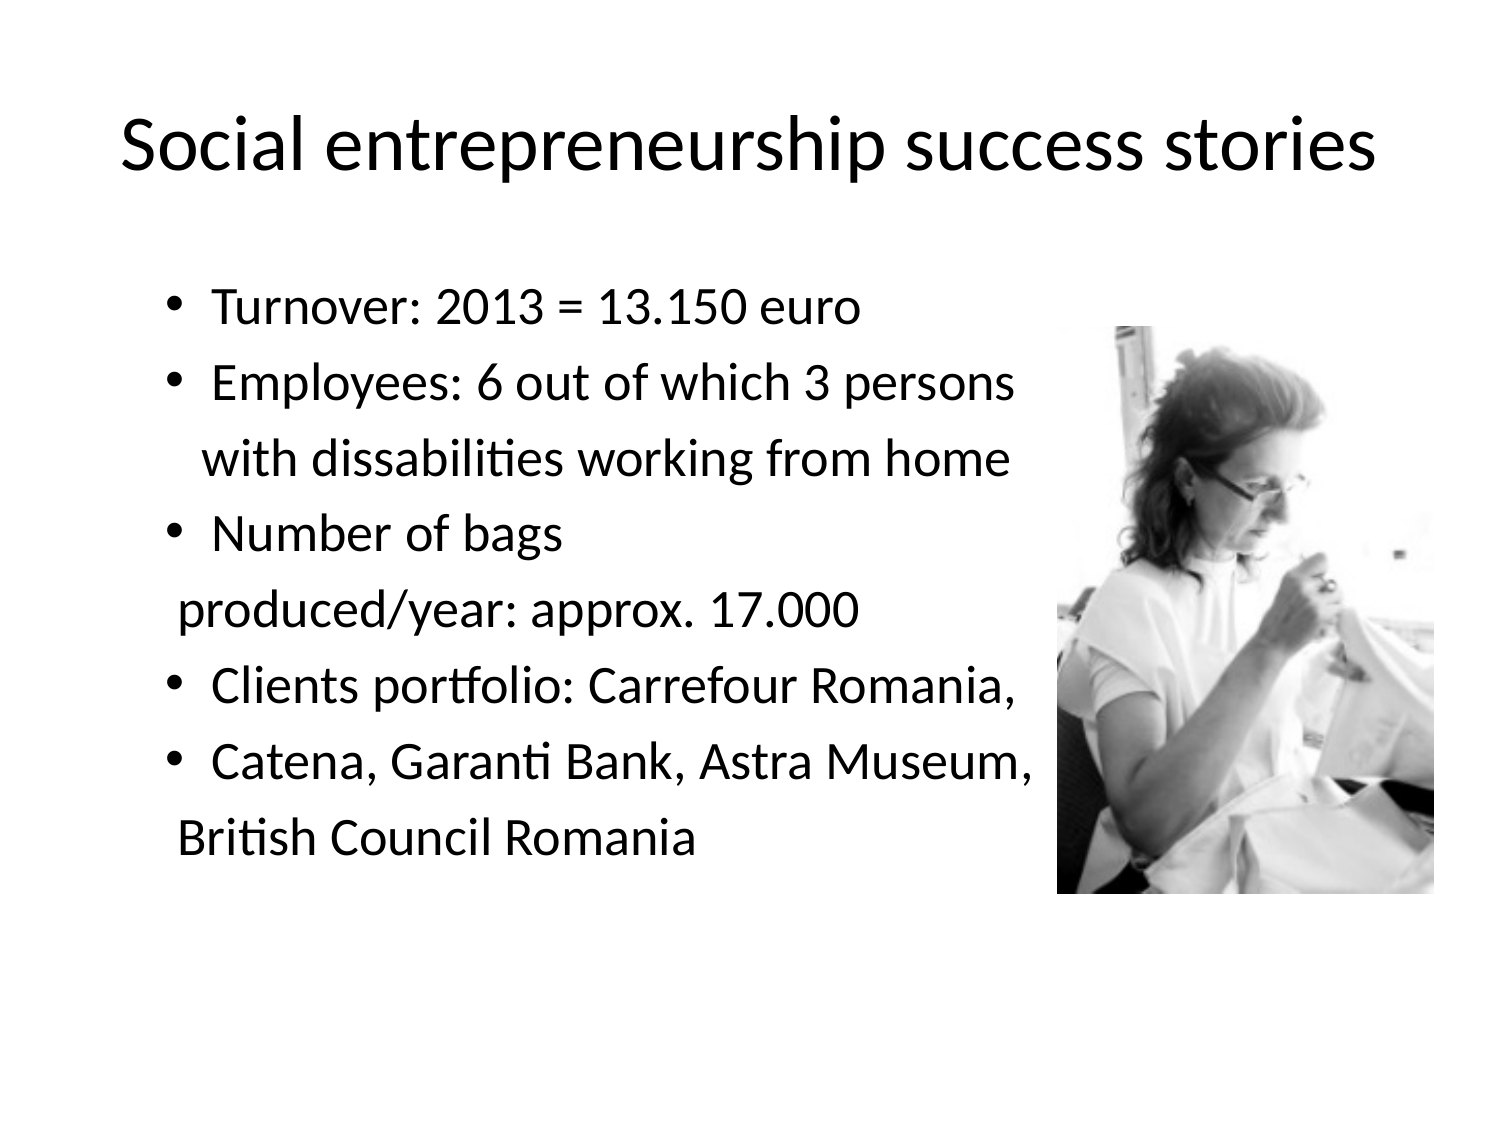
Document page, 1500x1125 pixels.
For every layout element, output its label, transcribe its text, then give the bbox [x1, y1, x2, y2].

list Turnover: 2013 = 13.150 euro Employees: 6 out of which 3 persons with dissabilities working from home Number of bags produced/year: approx. 17.000 Clients portfolio: Carrefour Romania, Catena, Garanti Bank, Astra Museum, British Council Romania [75, 262, 1425, 1005]
title Social entrepreneurship success stories [75, 45, 1425, 233]
picture [1056, 325, 1434, 894]
